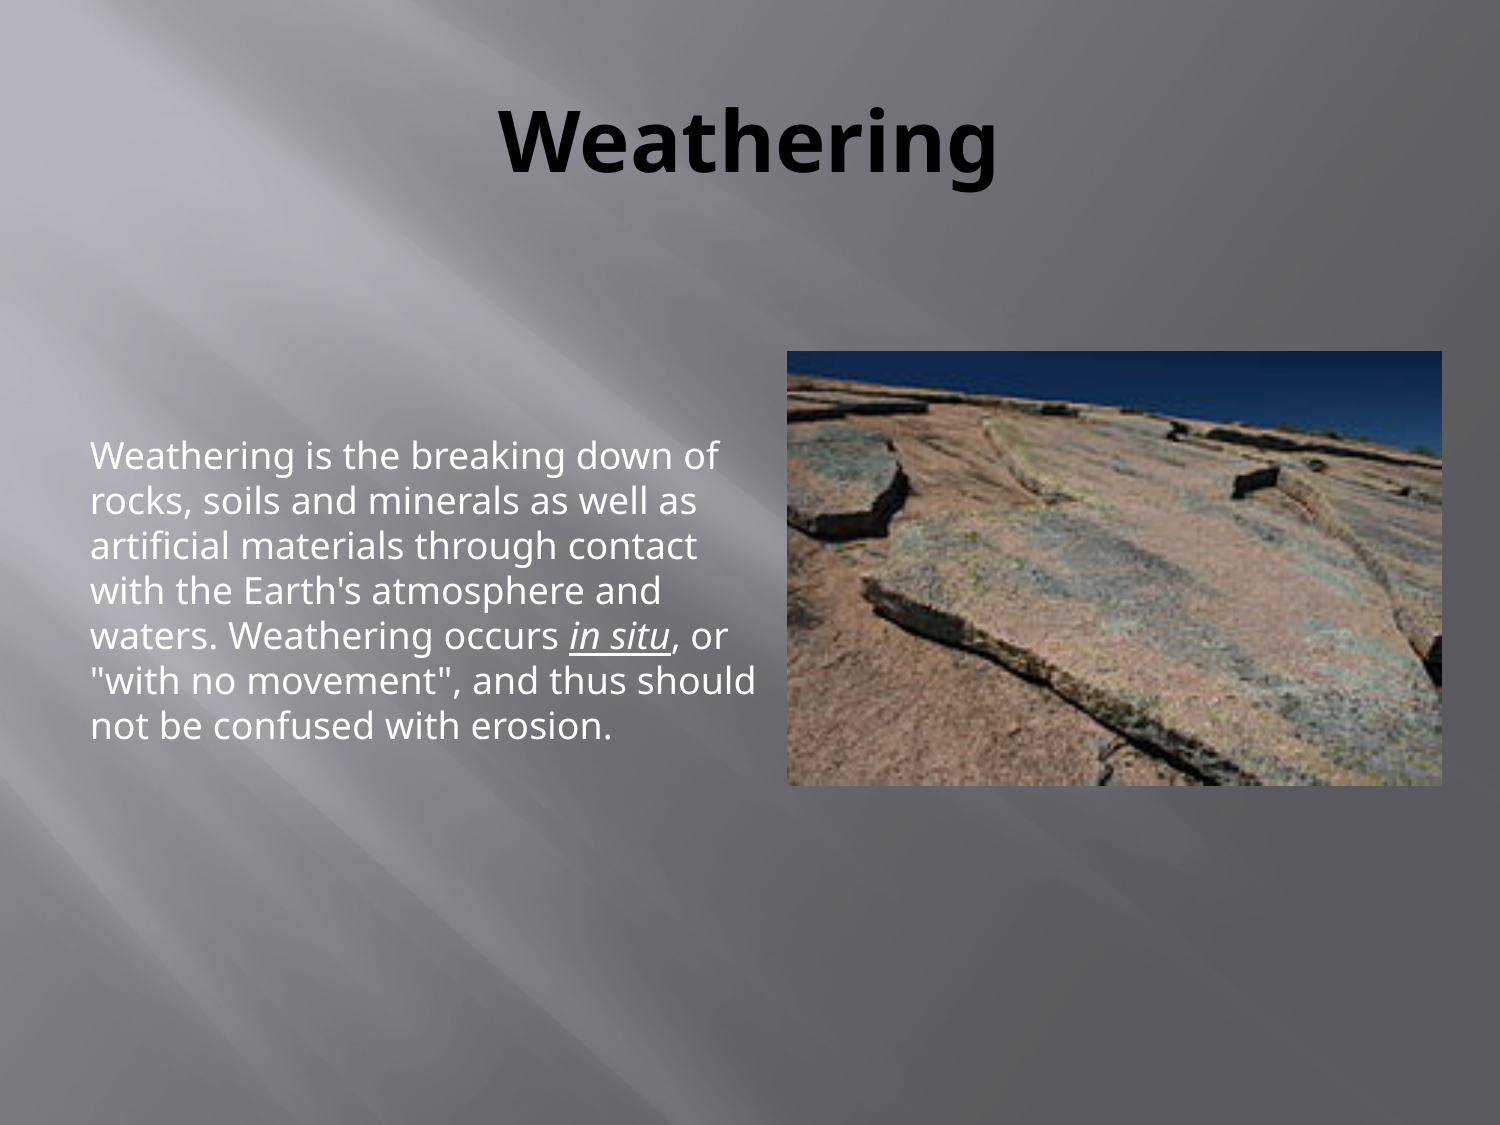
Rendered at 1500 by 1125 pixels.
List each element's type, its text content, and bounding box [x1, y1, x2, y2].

text_box Weathering is the breaking down of rocks, soils and minerals as well as artificial materials through contact with the Earth's atmosphere and waters. Weathering occurs in situ, or "with no movement", and thus should not be confused with erosion. [75, 424, 787, 755]
title Weathering [75, 45, 1425, 233]
picture [787, 351, 1442, 787]
